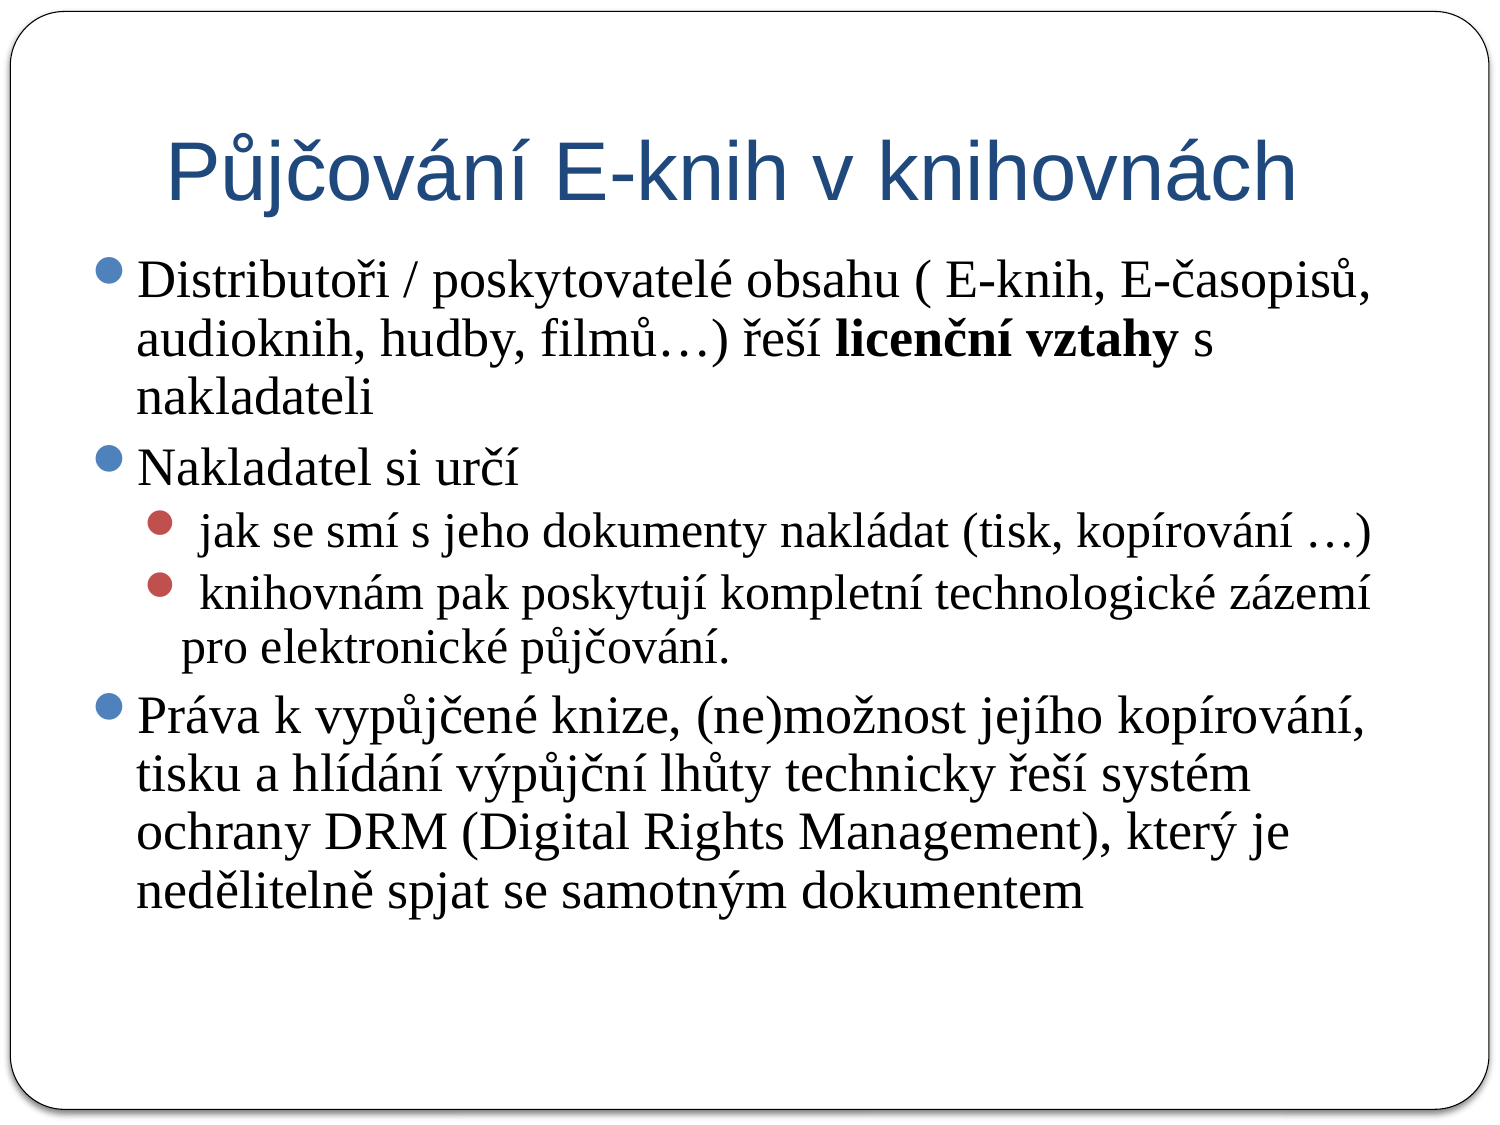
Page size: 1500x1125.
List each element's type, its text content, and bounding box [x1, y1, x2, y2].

title Půjčování E-knih v knihovnách [149, 44, 1426, 233]
list Distributoři / poskytovatelé obsahu ( E-knih, E-časopisů, audioknih, hudby, filmů…) řeší licenční vztahy s nakladateli Nakladatel si určí jak se smí s jeho dokumenty nakládat (tisk, kopírování …) knihovnám pak poskytují kompletní technologické zázemí pro elektronické půjčování. Práva k vypůjčené knize, (ne)možnost jejího kopírování, tisku a hlídání výpůjční lhůty technicky řeší systém ochrany DRM (Digital Rights Management), který je nedělitelně spjat se samotným dokumentem [76, 243, 1428, 987]
